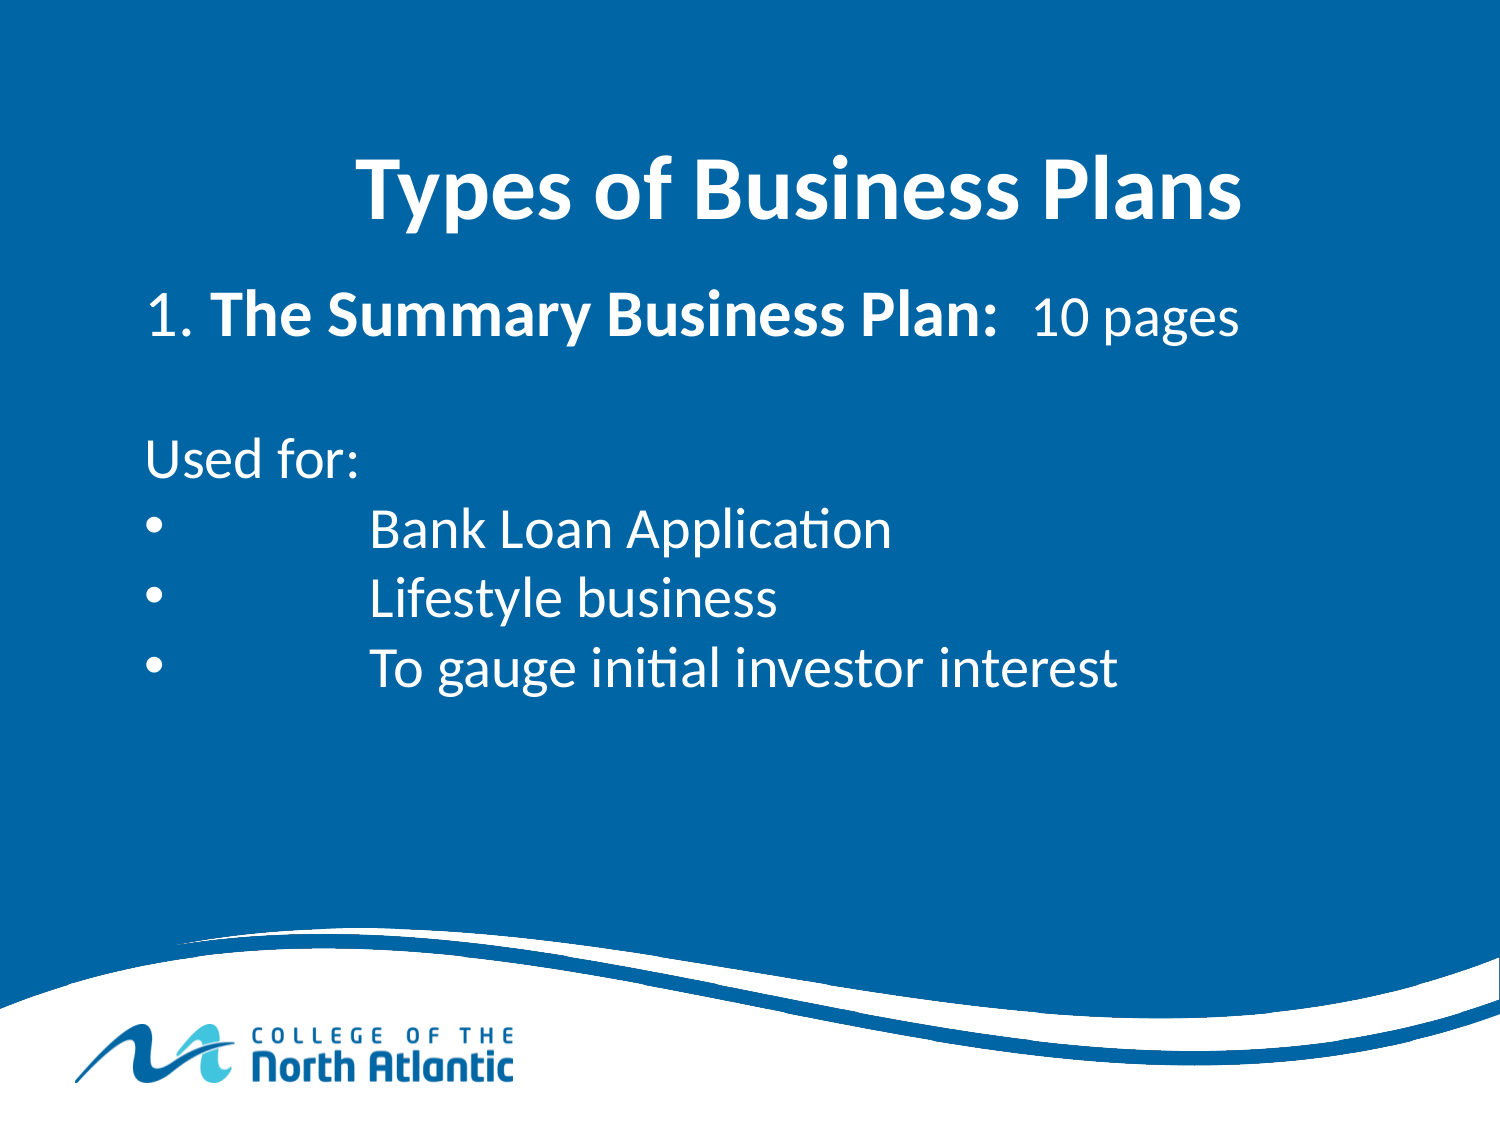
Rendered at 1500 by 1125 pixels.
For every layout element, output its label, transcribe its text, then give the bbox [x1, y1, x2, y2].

picture [0, 928, 1500, 1125]
text_box 1. The Summary Business Plan: 10 pages Used for: Bank Loan Application Lifestyle business To gauge initial investor interest [130, 262, 1256, 707]
text_box Types of Business Plans [249, 75, 1350, 245]
